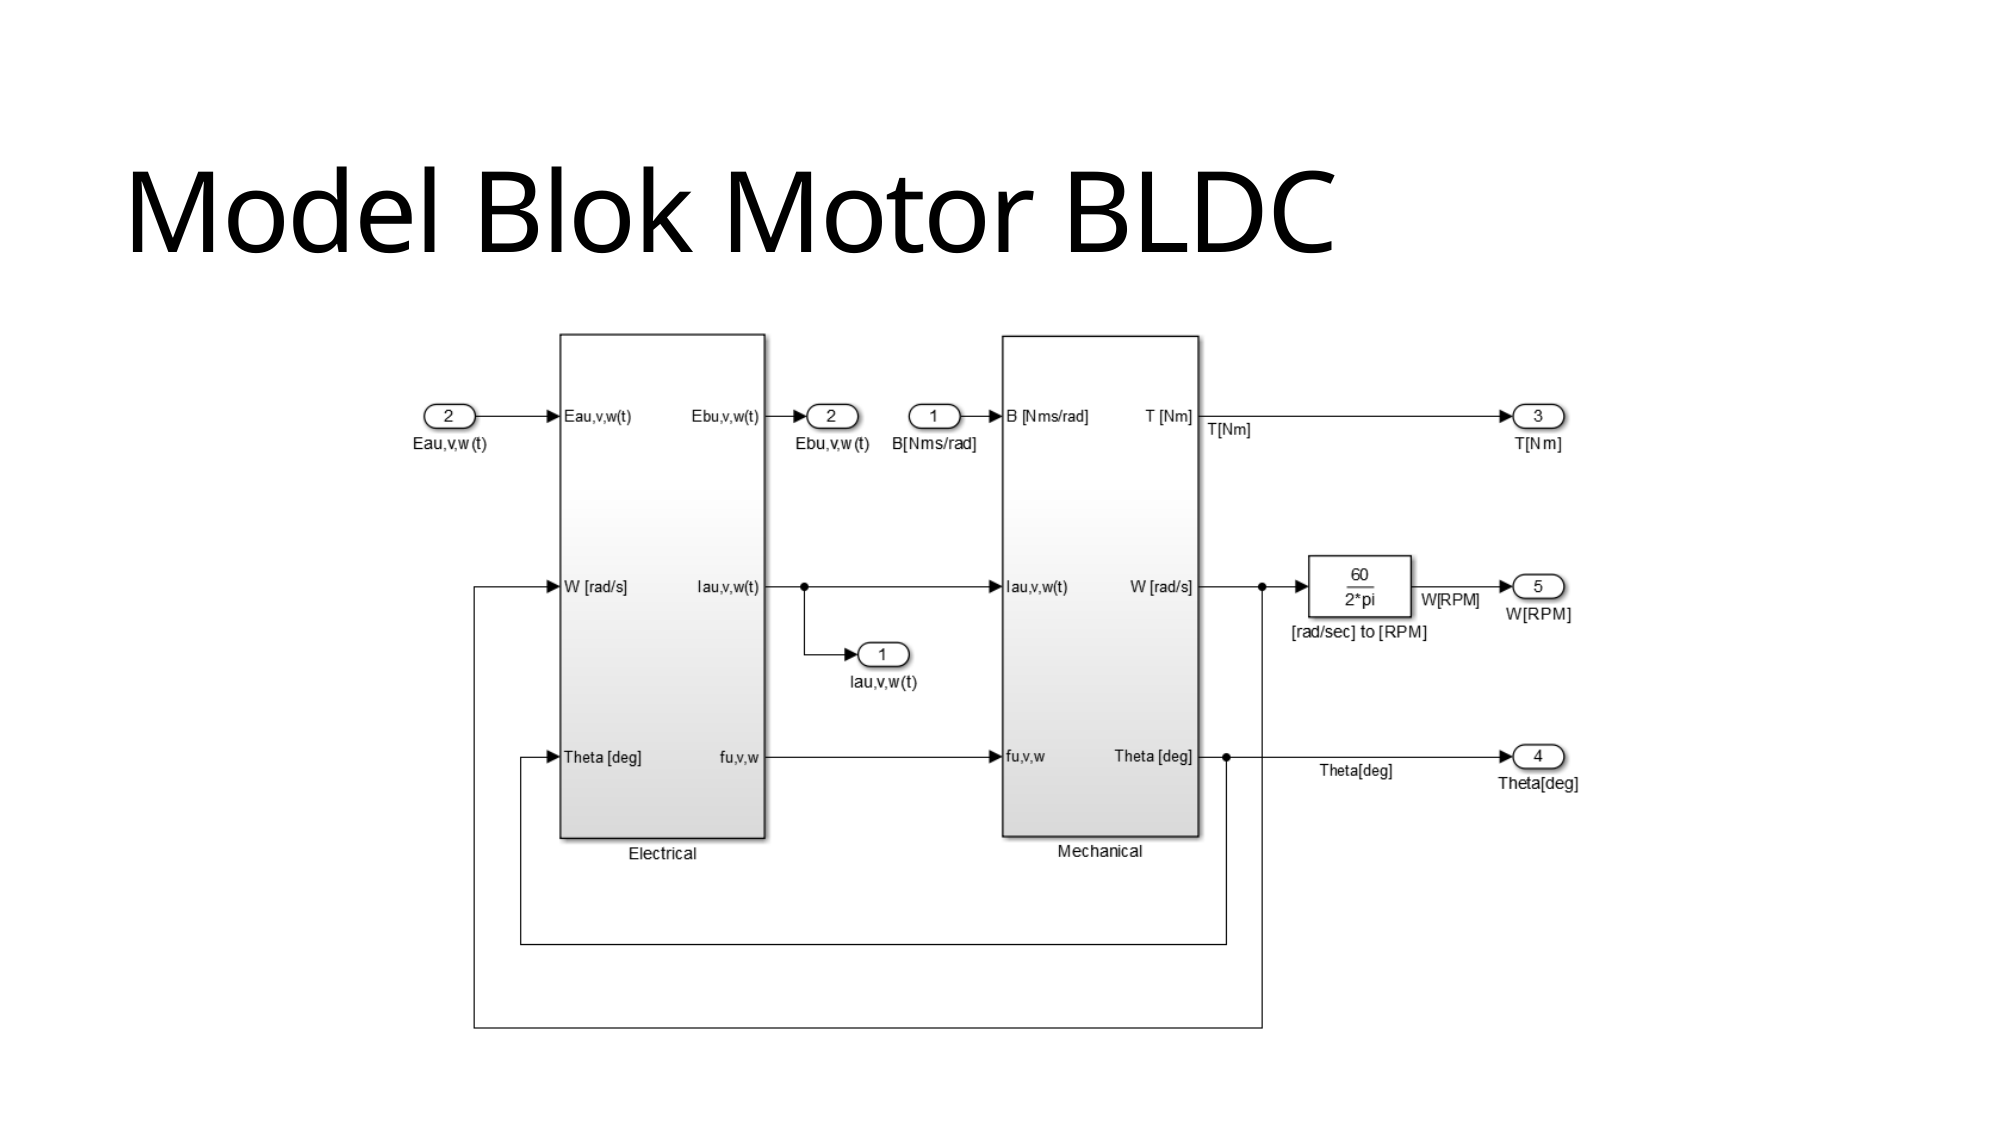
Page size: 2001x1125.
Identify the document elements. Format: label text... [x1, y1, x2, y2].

title Model Blok Motor BLDC [107, 81, 1875, 354]
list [395, 324, 1605, 1044]
